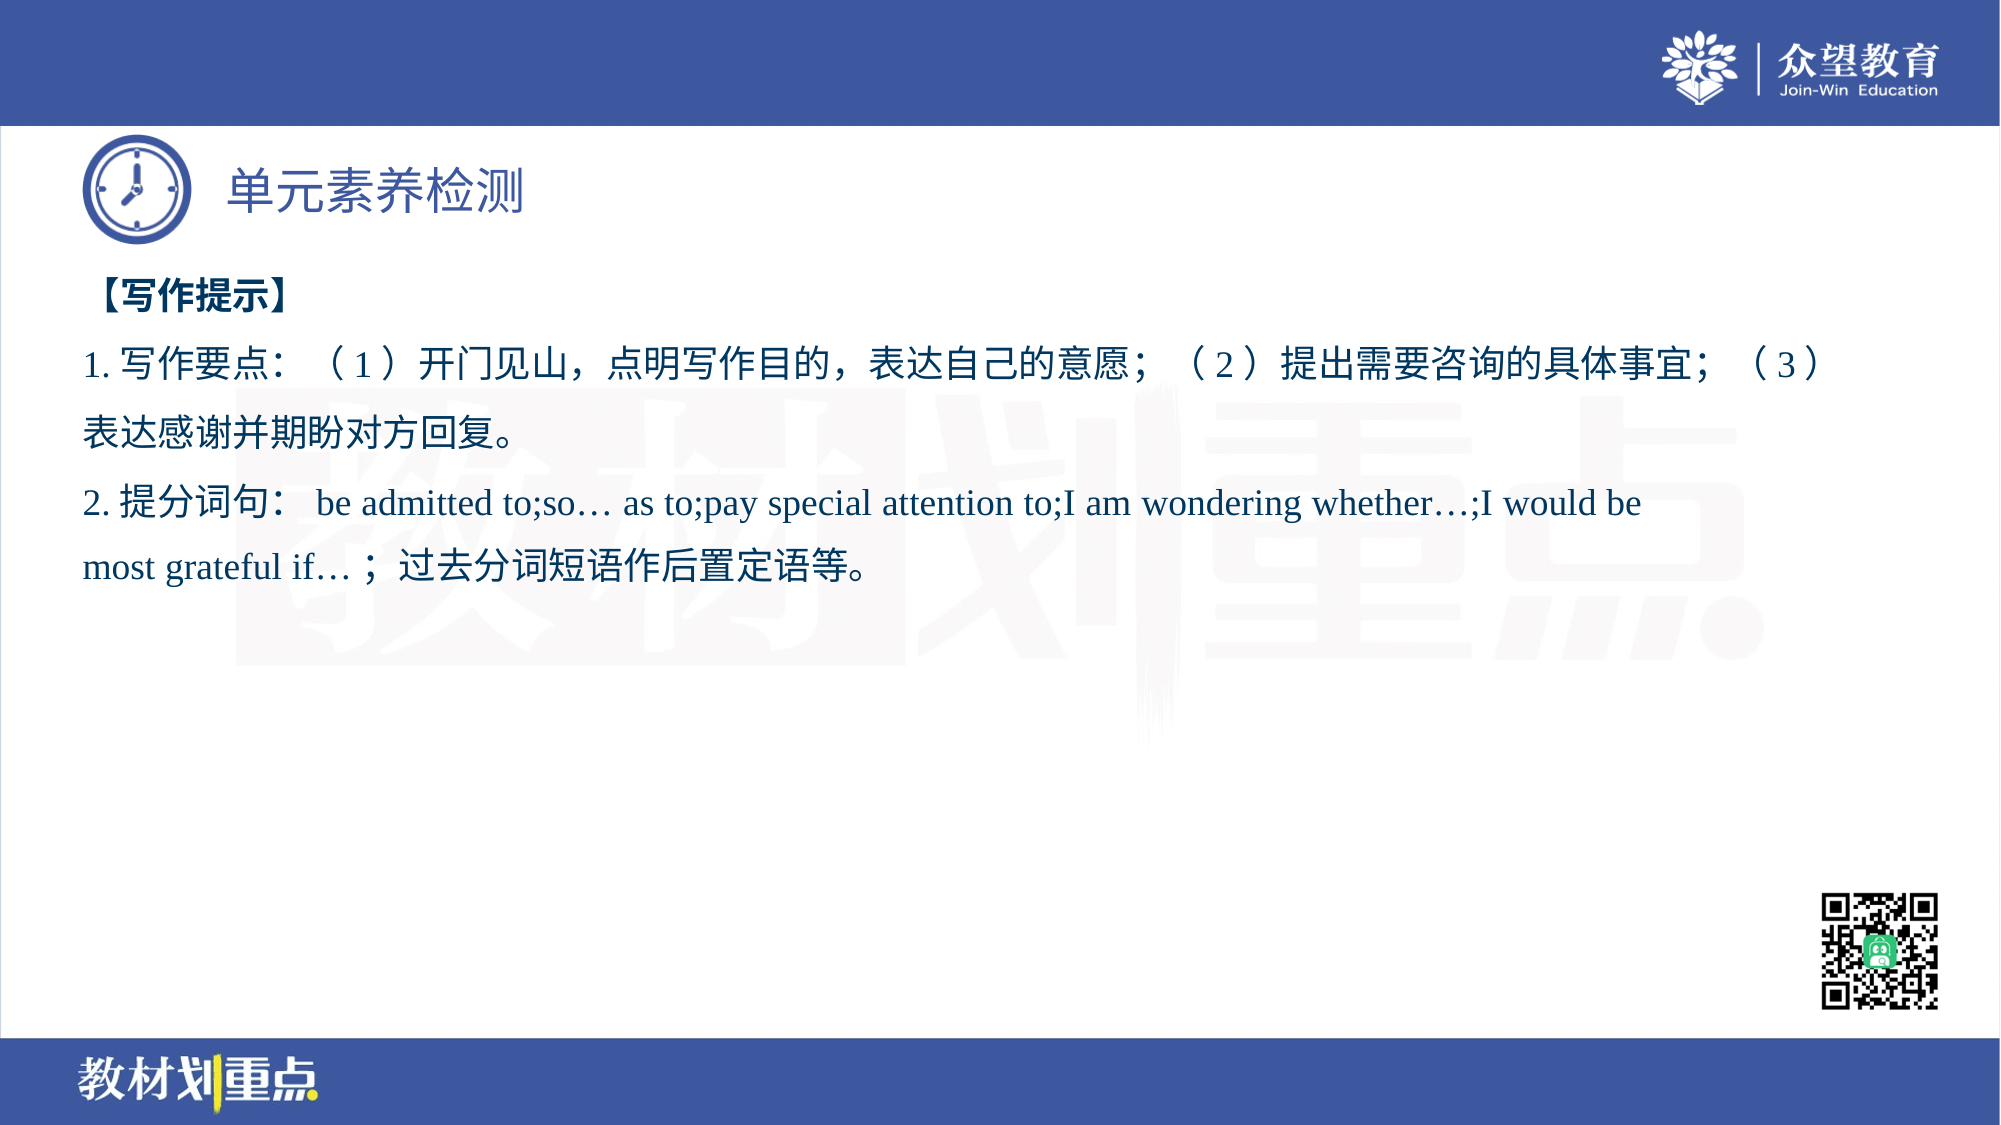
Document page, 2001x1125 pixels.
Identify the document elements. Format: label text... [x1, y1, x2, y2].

text_box 【写作提示】 1.写作要点：（1）开门见山，点明写作目的，表达自己的意愿；（2）提出需要咨询的具体事宜；（3） 表达感谢并期盼对方回复。 2.提分词句：be admitted to;so… as to;pay special attention to;I am wondering whether…;I would be most grateful if…；过去分词短语作后置定语等。 [82, 247, 1817, 581]
picture [0, 0, 2000, 1125]
